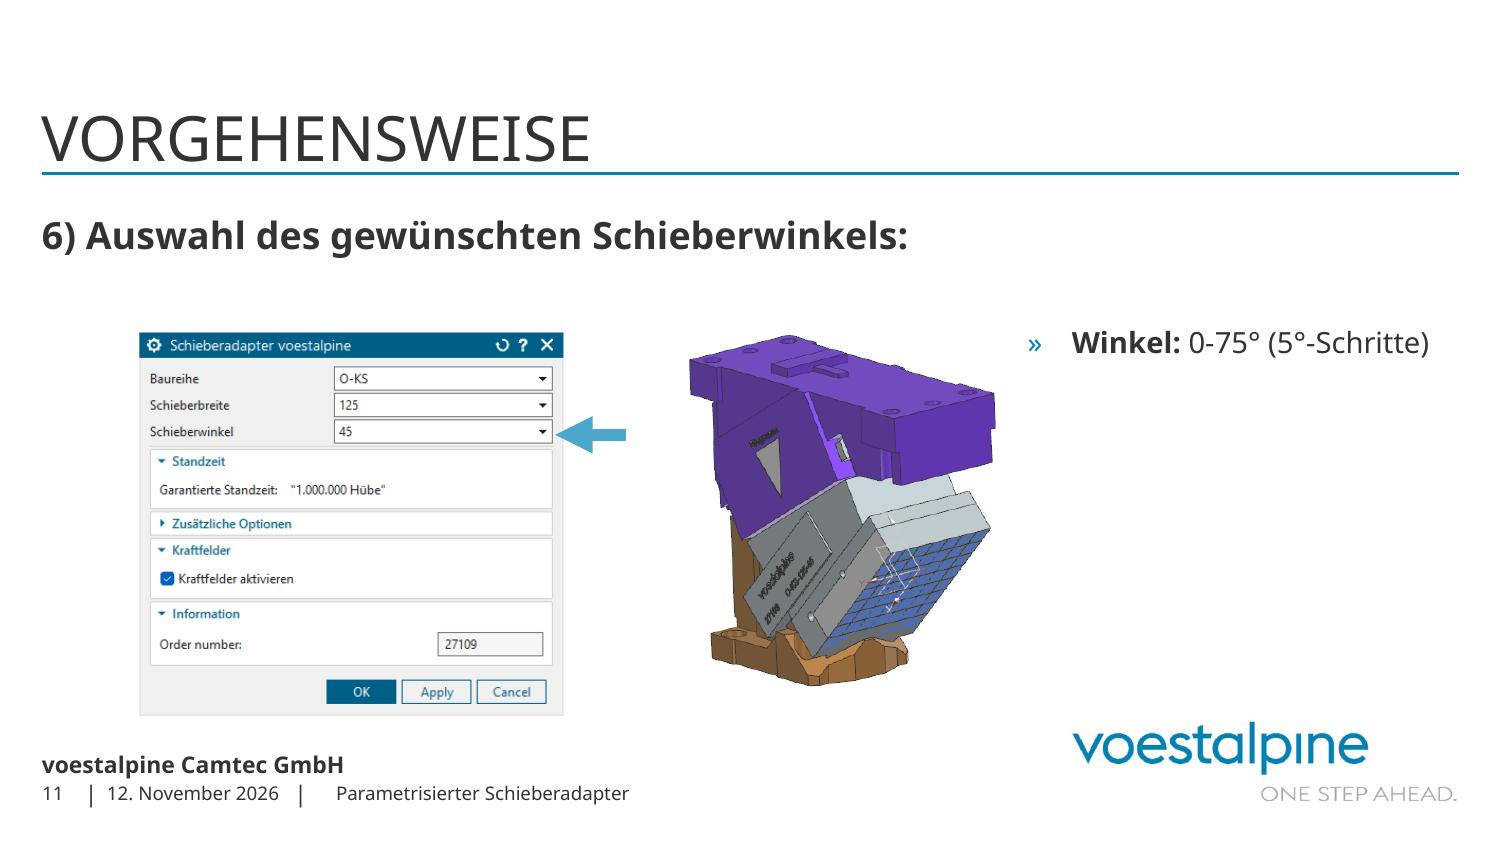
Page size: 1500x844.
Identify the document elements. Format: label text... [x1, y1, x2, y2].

title VORGEHENSWEISE [41, 28, 1459, 175]
picture [132, 322, 574, 722]
picture [680, 325, 1005, 694]
slide_number 11 [41, 772, 89, 818]
text_box Winkel: 0-75° (5°-Schritte) [1027, 323, 1450, 700]
list 6) Auswahl des gewünschten Schieberwinkels: [41, 209, 1459, 709]
picture [1052, 700, 1500, 844]
slide_number 11. März 2025 [89, 772, 297, 818]
footer Parametrisierter Schieberadapter [321, 772, 1005, 818]
